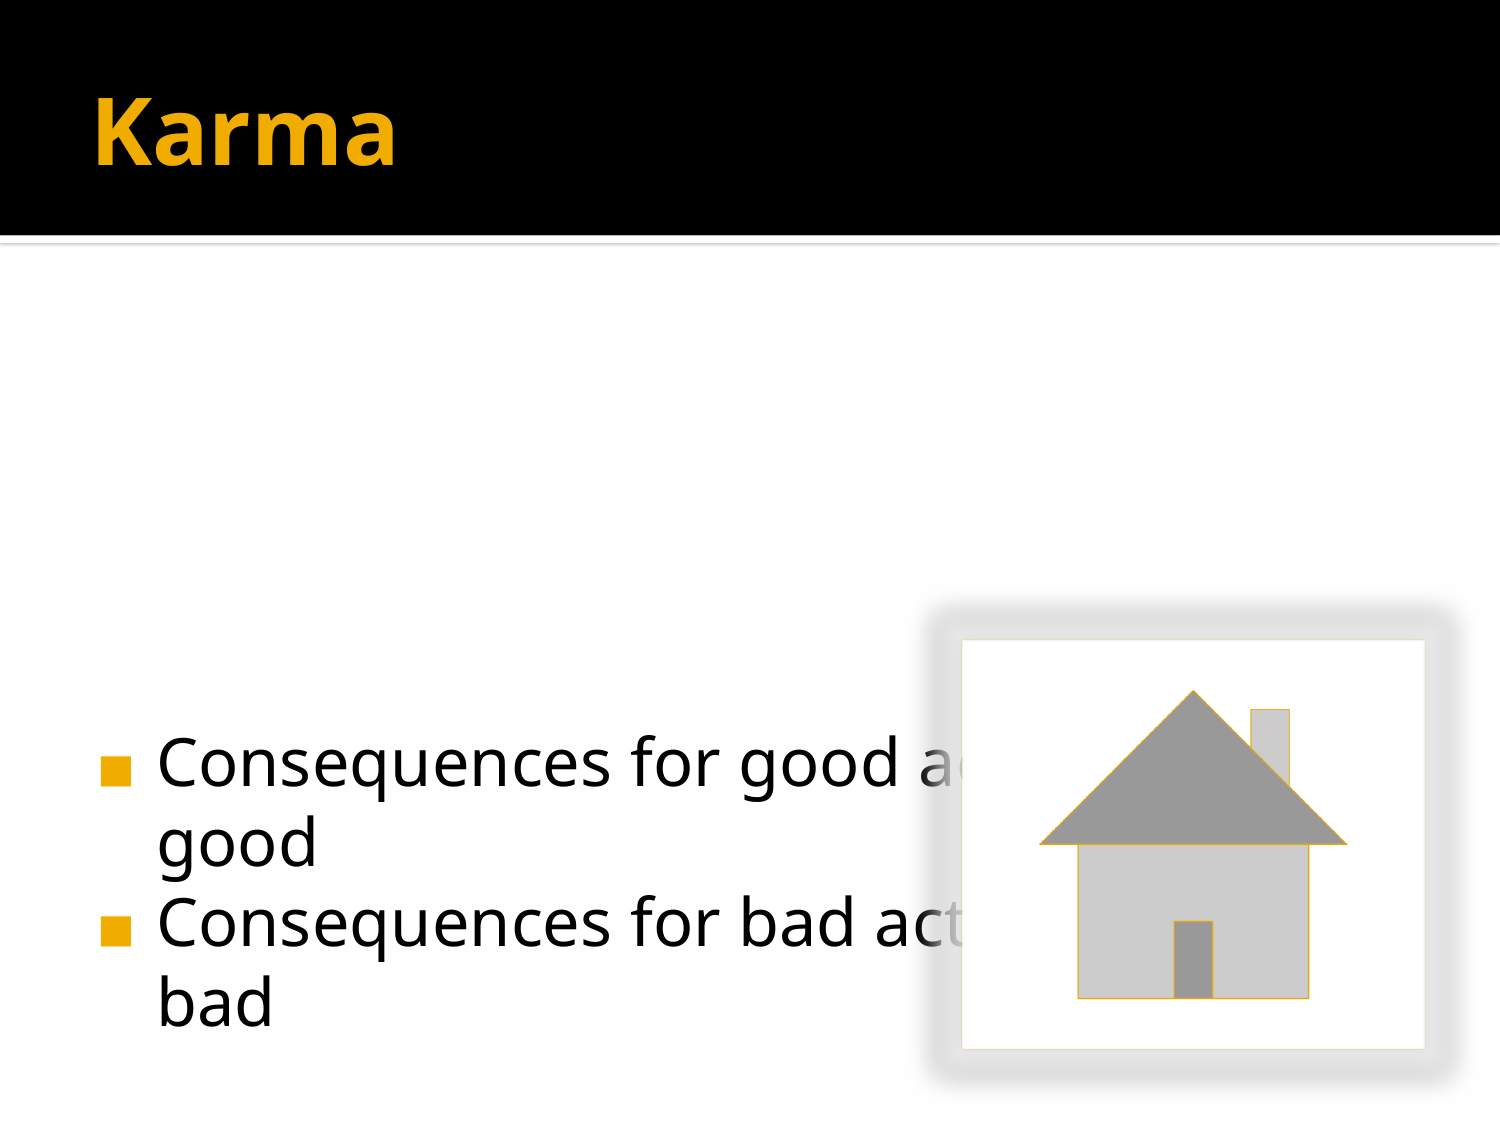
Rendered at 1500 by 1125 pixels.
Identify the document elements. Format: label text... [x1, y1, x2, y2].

text_box [964, 642, 1423, 1047]
list Consequences for good actions will be good Consequences for bad actions will be bad [75, 256, 1425, 1049]
title Karma [75, 24, 1425, 231]
